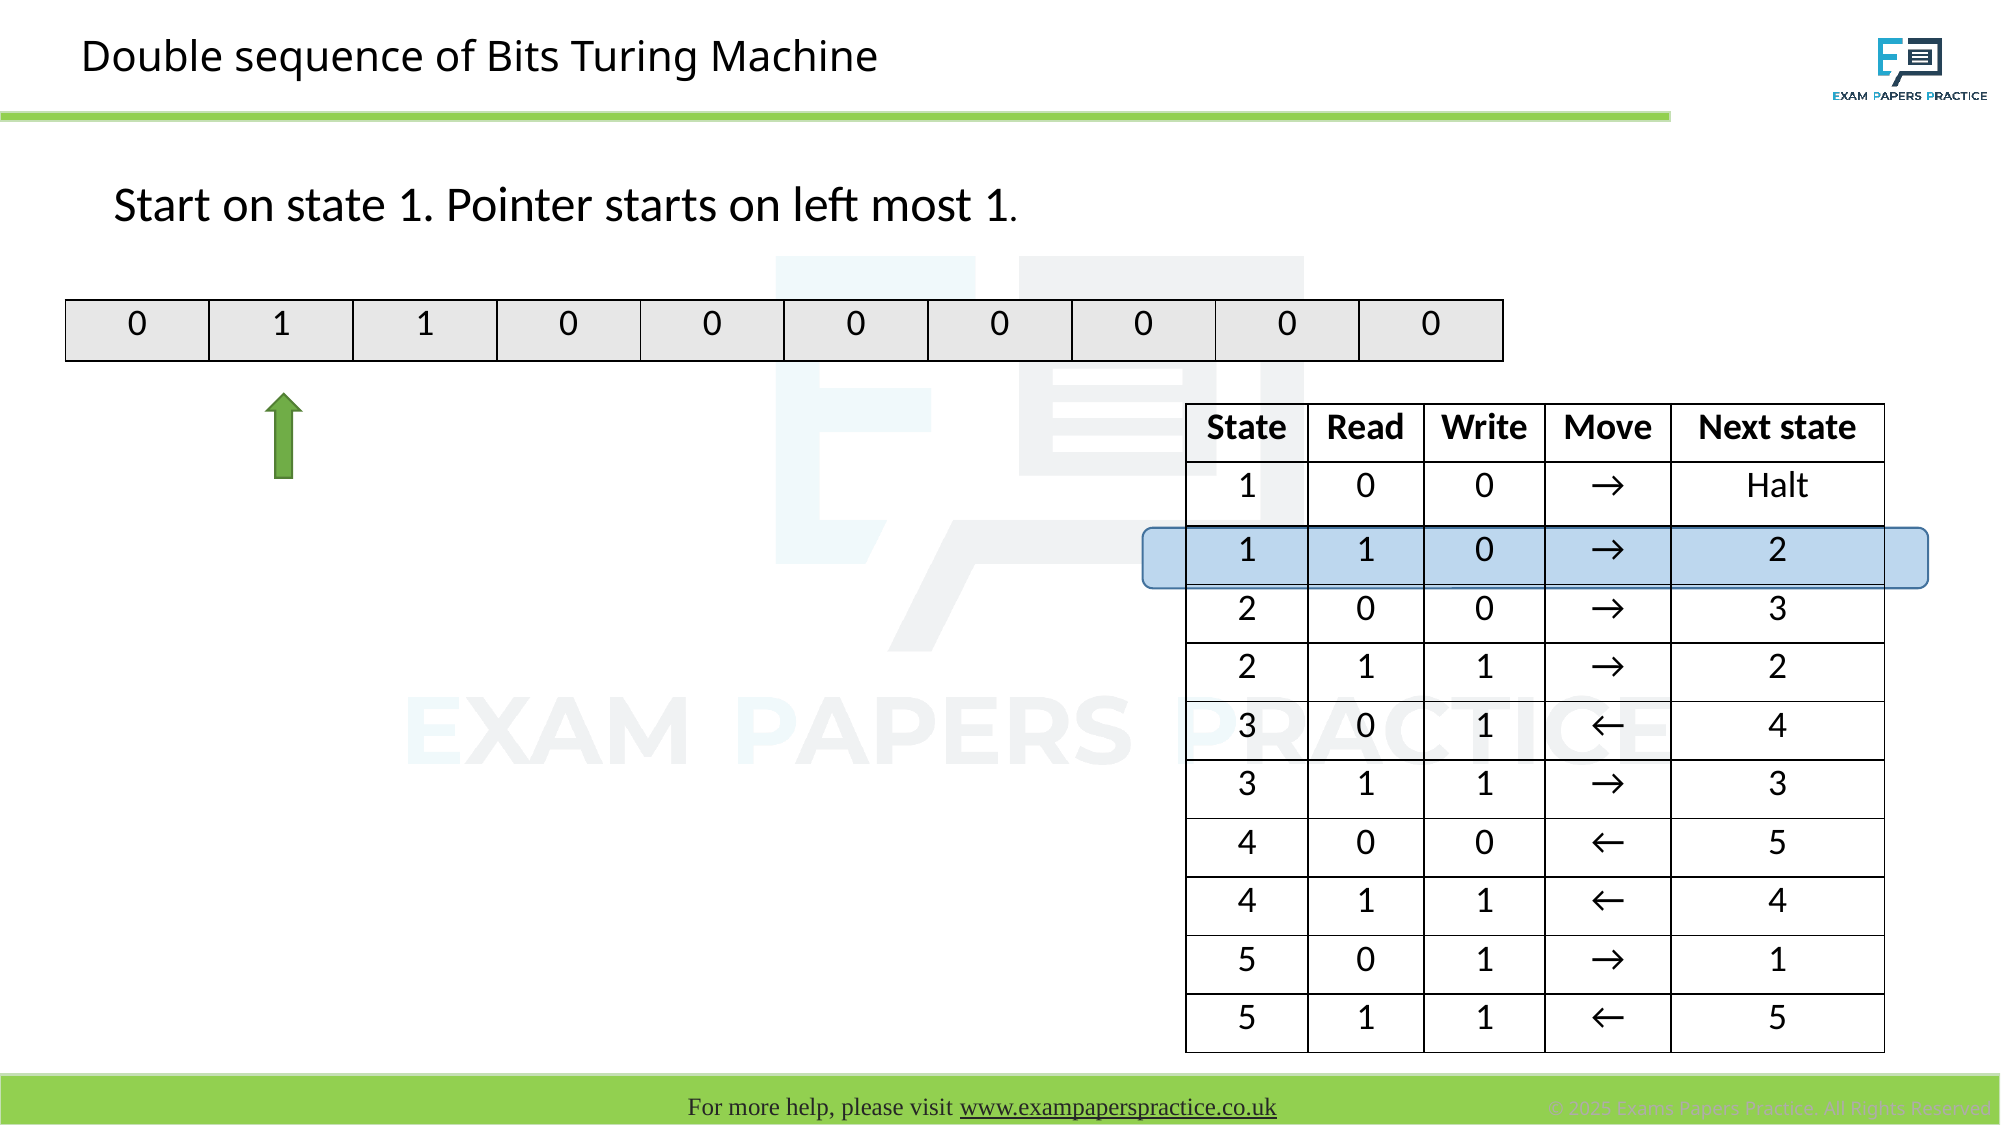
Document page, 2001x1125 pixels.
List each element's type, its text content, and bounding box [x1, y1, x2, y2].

table_header Next state [1672, 405, 1884, 461]
table_header 0 [929, 301, 1071, 360]
table_cell 0 [1309, 702, 1423, 759]
table_cell 2 [1672, 644, 1884, 701]
table_cell 1 [1187, 463, 1307, 525]
table_cell 0 [1425, 585, 1544, 642]
table_cell 5 [1672, 819, 1884, 876]
table_cell → [1546, 527, 1670, 584]
table_cell ← [1546, 995, 1670, 1052]
table_cell 4 [1672, 878, 1884, 935]
table_cell 0 [1309, 936, 1423, 993]
table_cell 0 [1425, 463, 1544, 525]
table_cell 3 [1672, 761, 1884, 818]
text_box [1885, 526, 1930, 590]
table_header 0 [498, 301, 640, 360]
table_cell 1 [1309, 995, 1423, 1052]
table_cell 3 [1672, 585, 1884, 642]
table_header 0 [66, 301, 208, 360]
table_cell → [1546, 644, 1670, 701]
text_box [264, 392, 304, 479]
table_cell → [1546, 761, 1670, 818]
table_cell 5 [1187, 995, 1307, 1052]
table_header Move [1546, 405, 1670, 461]
text_box Start on state 1. Pointer starts on left most 1. [98, 163, 1100, 239]
table_cell 2 [1187, 644, 1307, 701]
table_header Write [1425, 405, 1544, 461]
table_cell 3 [1187, 702, 1307, 759]
table_header 1 [354, 301, 496, 360]
table_cell 4 [1187, 819, 1307, 876]
table_cell Halt [1672, 463, 1884, 525]
table_cell 1 [1309, 527, 1423, 584]
table_cell 1 [1425, 878, 1544, 935]
table_cell ← [1546, 819, 1670, 876]
table_cell → [1546, 936, 1670, 993]
table_cell 4 [1672, 702, 1884, 759]
table_cell ← [1546, 702, 1670, 759]
table_cell 5 [1672, 995, 1884, 1052]
table_cell 1 [1425, 702, 1544, 759]
table_cell 0 [1309, 463, 1423, 525]
table_cell 1 [1425, 644, 1544, 701]
table_cell 2 [1672, 527, 1884, 584]
table_header 0 [785, 301, 927, 360]
table_cell 5 [1187, 936, 1307, 993]
table_header 0 [1216, 301, 1358, 360]
table_cell 0 [1309, 819, 1423, 876]
table_header 1 [210, 301, 352, 360]
table_cell 0 [1425, 819, 1544, 876]
table_cell ← [1546, 878, 1670, 935]
table_header State [1187, 405, 1307, 461]
table_cell 1 [1309, 644, 1423, 701]
table_header 0 [1073, 301, 1215, 360]
table_cell → [1546, 463, 1670, 525]
table_cell 0 [1309, 585, 1423, 642]
table_cell 0 [1425, 527, 1544, 584]
table_cell 3 [1187, 761, 1307, 818]
table_cell 1 [1187, 527, 1307, 584]
table_cell 1 [1309, 878, 1423, 935]
table_header 0 [1360, 301, 1502, 360]
table_cell 1 [1672, 936, 1884, 993]
table_cell 1 [1425, 761, 1544, 818]
table_header Read [1309, 405, 1423, 461]
table_cell 2 [1187, 585, 1307, 642]
table_cell 1 [1309, 761, 1423, 818]
table_cell 1 [1425, 995, 1544, 1052]
title Double sequence of Bits Turing Machine [65, 27, 1863, 88]
table_header 0 [641, 301, 783, 360]
table_cell 4 [1187, 878, 1307, 935]
table_cell → [1546, 585, 1670, 642]
text_box [1141, 526, 1185, 590]
table_cell 1 [1425, 936, 1544, 993]
